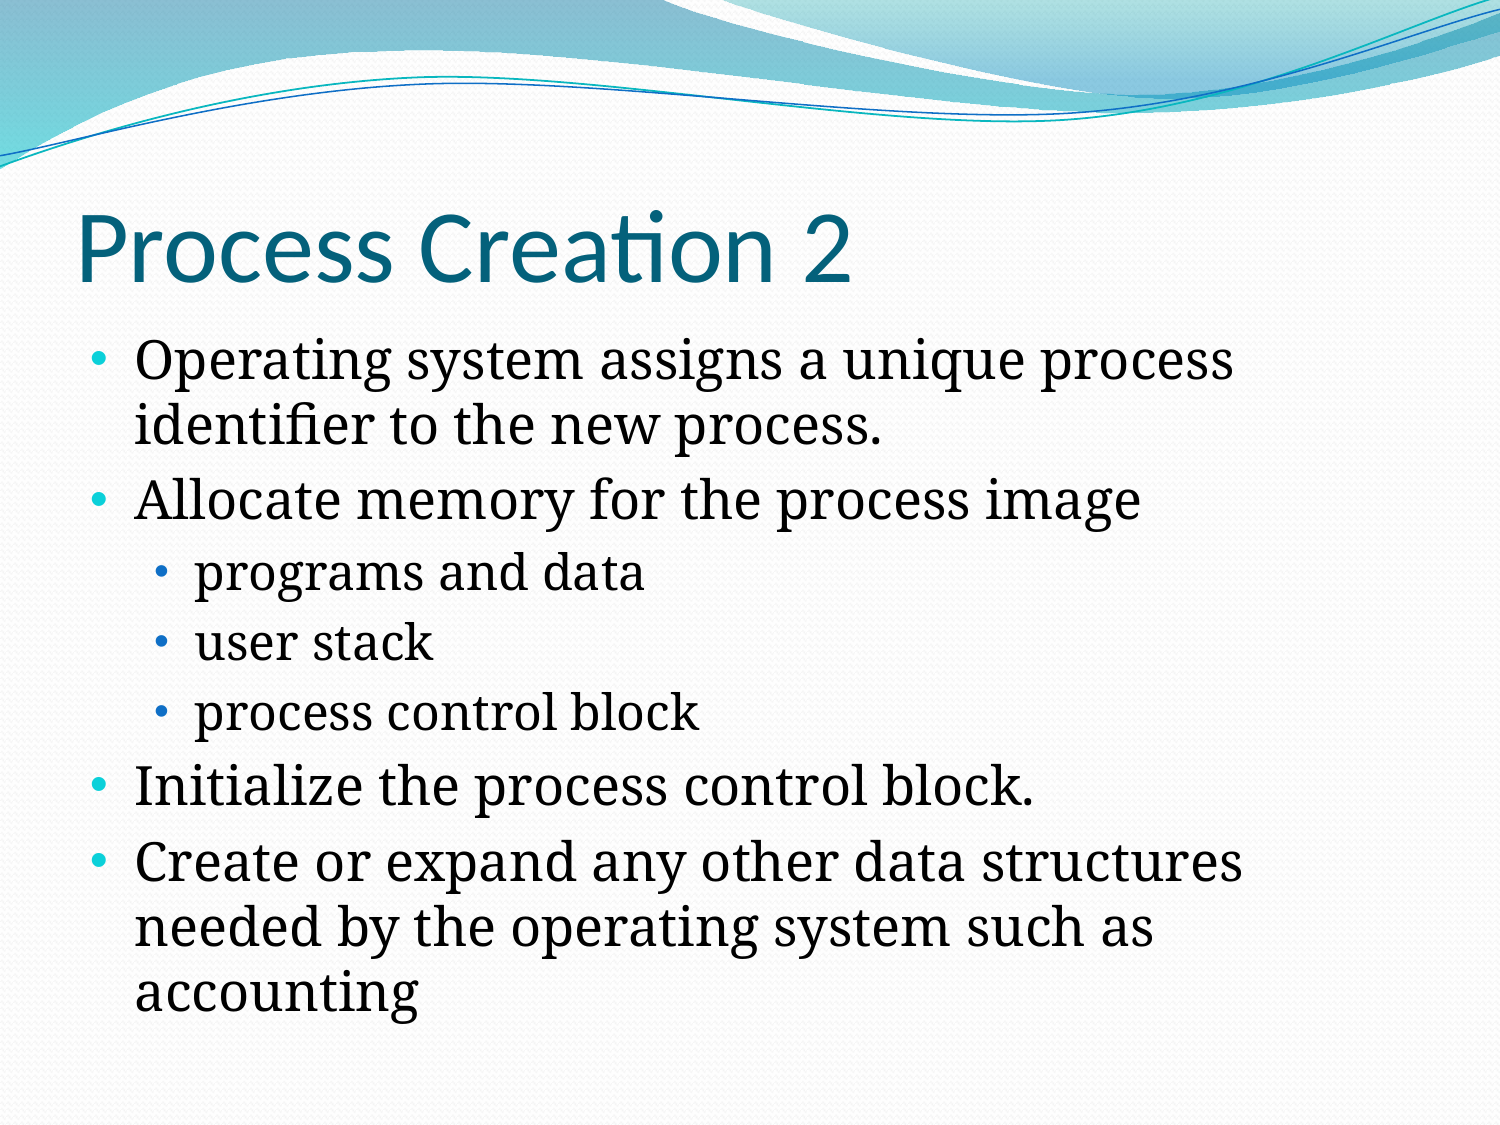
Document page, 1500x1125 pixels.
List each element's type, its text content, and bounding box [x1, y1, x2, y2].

title Process Creation 2 [75, 115, 1425, 303]
list Operating system assigns a unique process identifier to the new process. Allocate memory for the process image programs and data user stack process control block Initialize the process control block. Create or expand any other data structures needed by the operating system such as accounting [75, 317, 1425, 1038]
